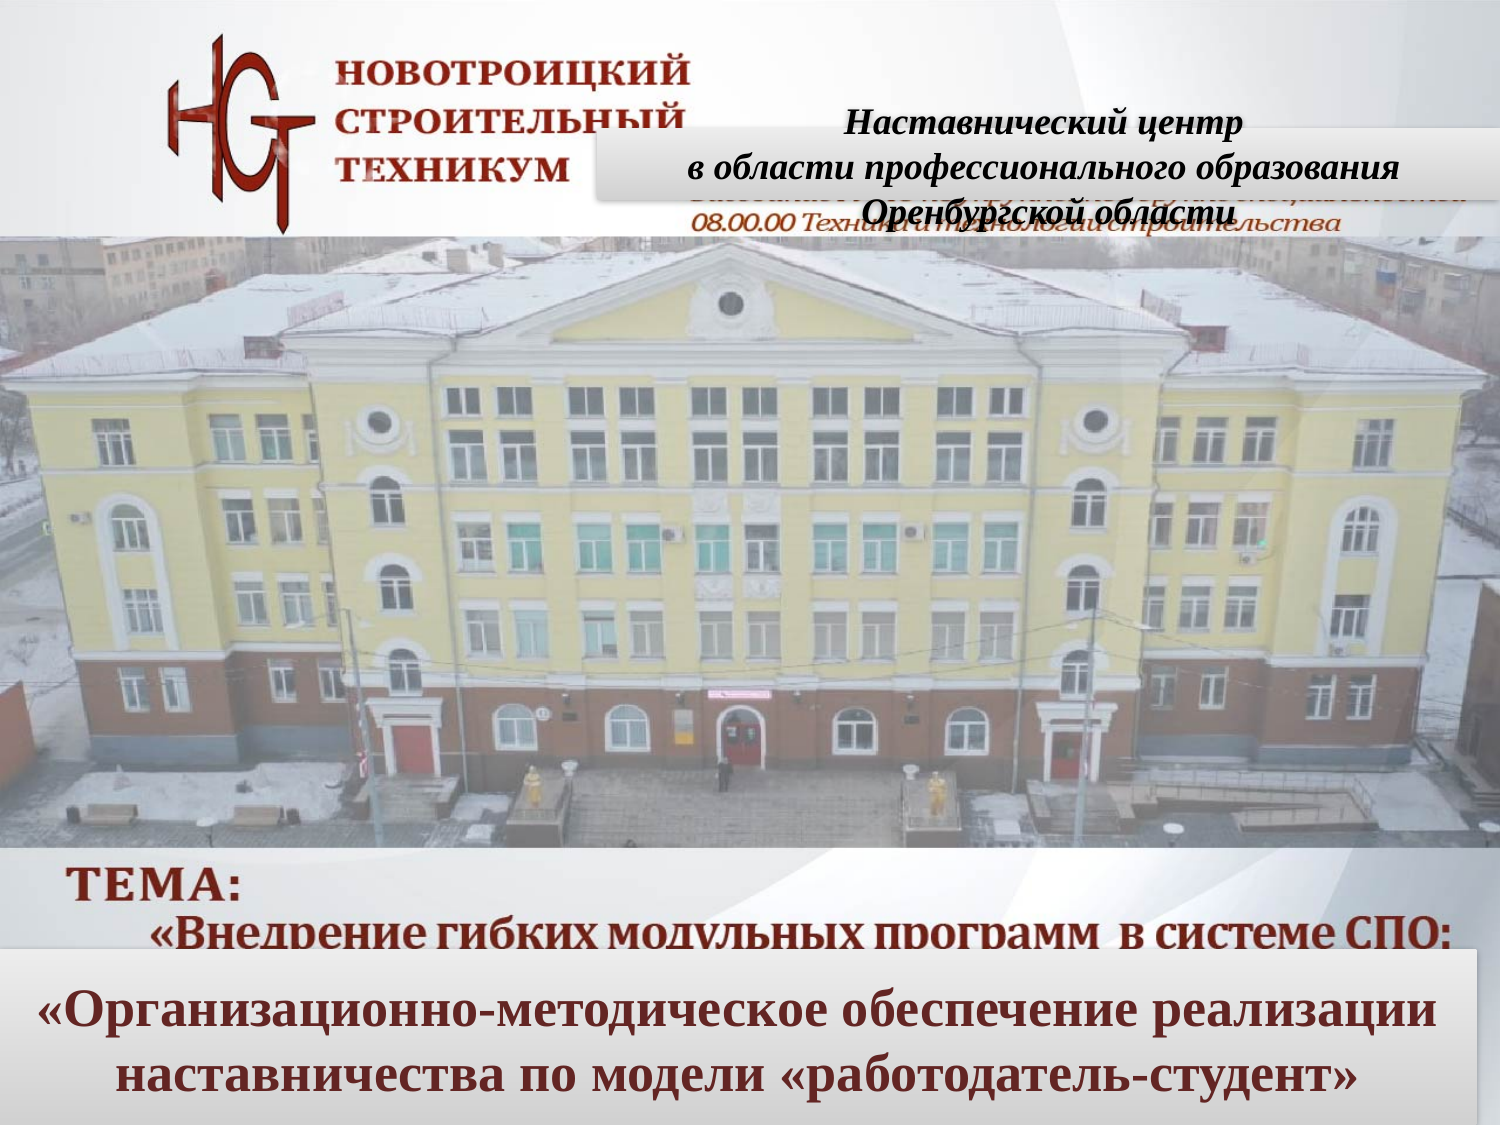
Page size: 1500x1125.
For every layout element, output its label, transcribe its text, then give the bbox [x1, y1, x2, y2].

text_box Наставнический центр в области профессионального образования Оренбургской области [597, 128, 1500, 200]
picture [0, 0, 1500, 1125]
text_box «Организационно-методическое обеспечение реализации наставничества по модели «работодатель-студент» [0, 948, 1477, 1125]
